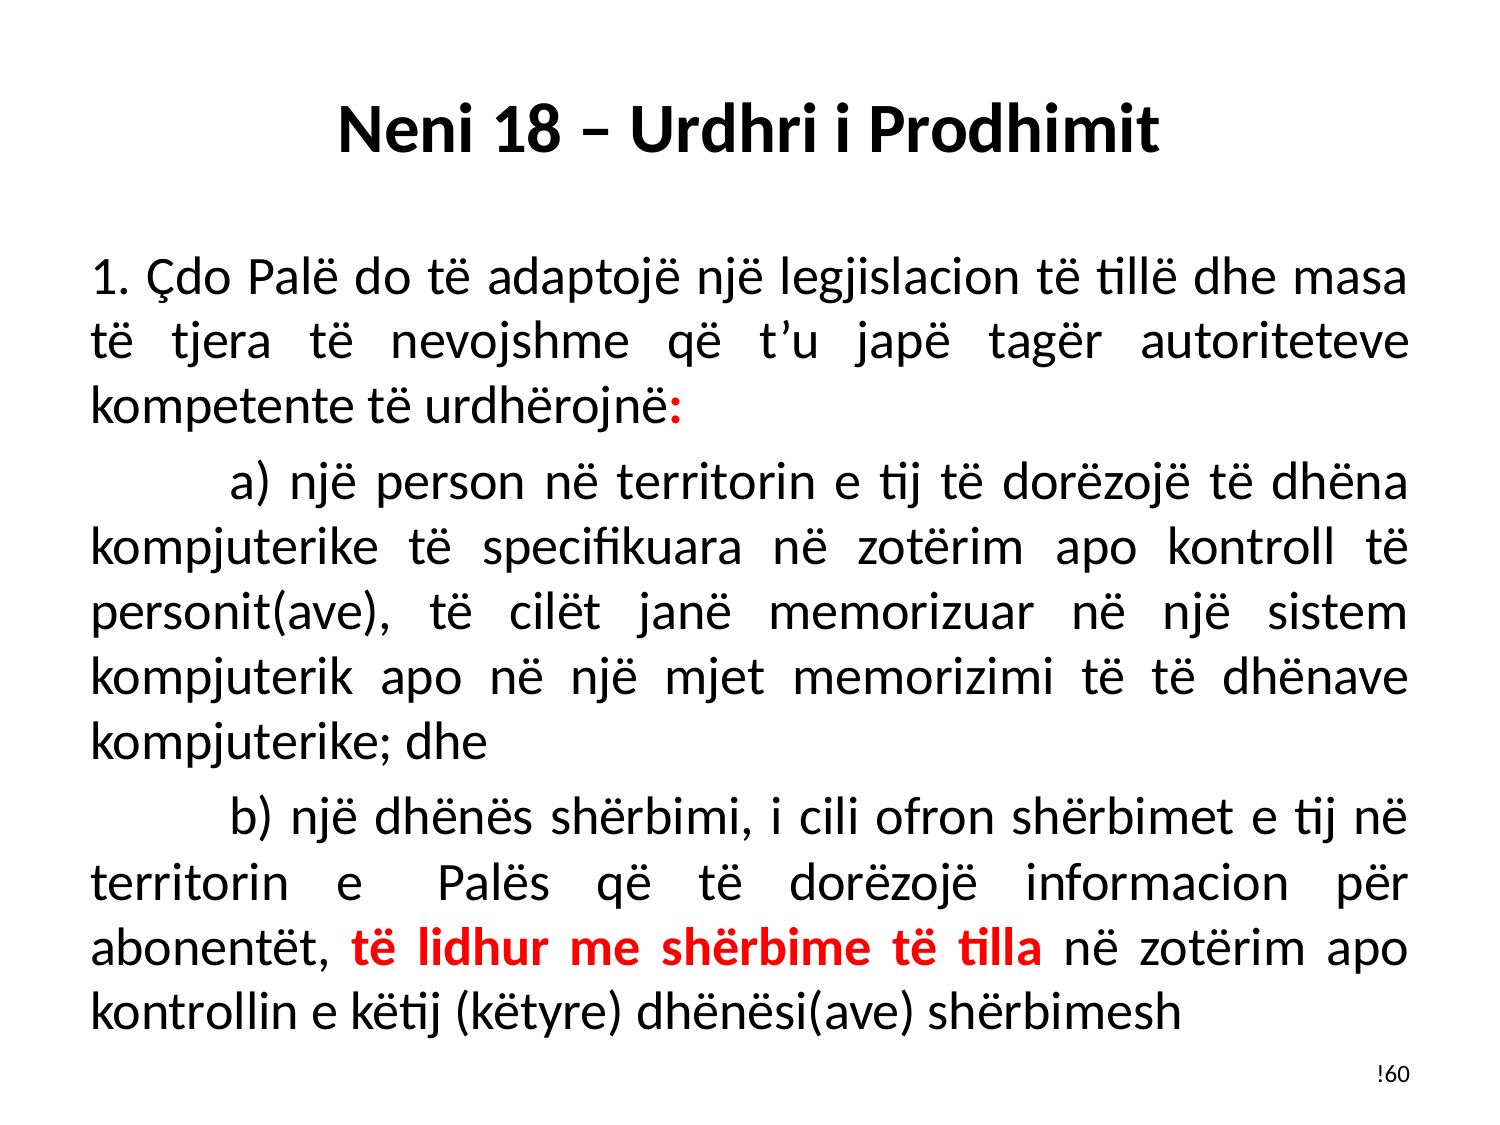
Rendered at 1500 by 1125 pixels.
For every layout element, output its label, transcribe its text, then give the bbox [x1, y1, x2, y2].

slide_number !60 [1074, 1042, 1425, 1103]
title Neni 18 – Urdhri i Prodhimit [74, 44, 1426, 204]
list 1. Çdo Palë do të adaptojë një legjislacion të tillë dhe masa të tjera të nevojshme që t’u japë tagër autoriteteve kompetente të urdhërojnë: a) një person në territorin e tij të dorëzojë të dhëna kompjuterike të specifikuara në zotërim apo kontroll të personit(ave), të cilët janë memorizuar në një sistem kompjuterik apo në një mjet memorizimi të të dhënave kompjuterike; dhe b) një dhënës shërbimi, i cili ofron shërbimet e tij në territorin e Palës që të dorëzojë informacion për abonentët, të lidhur me shërbime të tilla në zotërim apo kontrollin e këtij (këtyre) dhënësi(ave) shërbimesh [74, 232, 1426, 1053]
